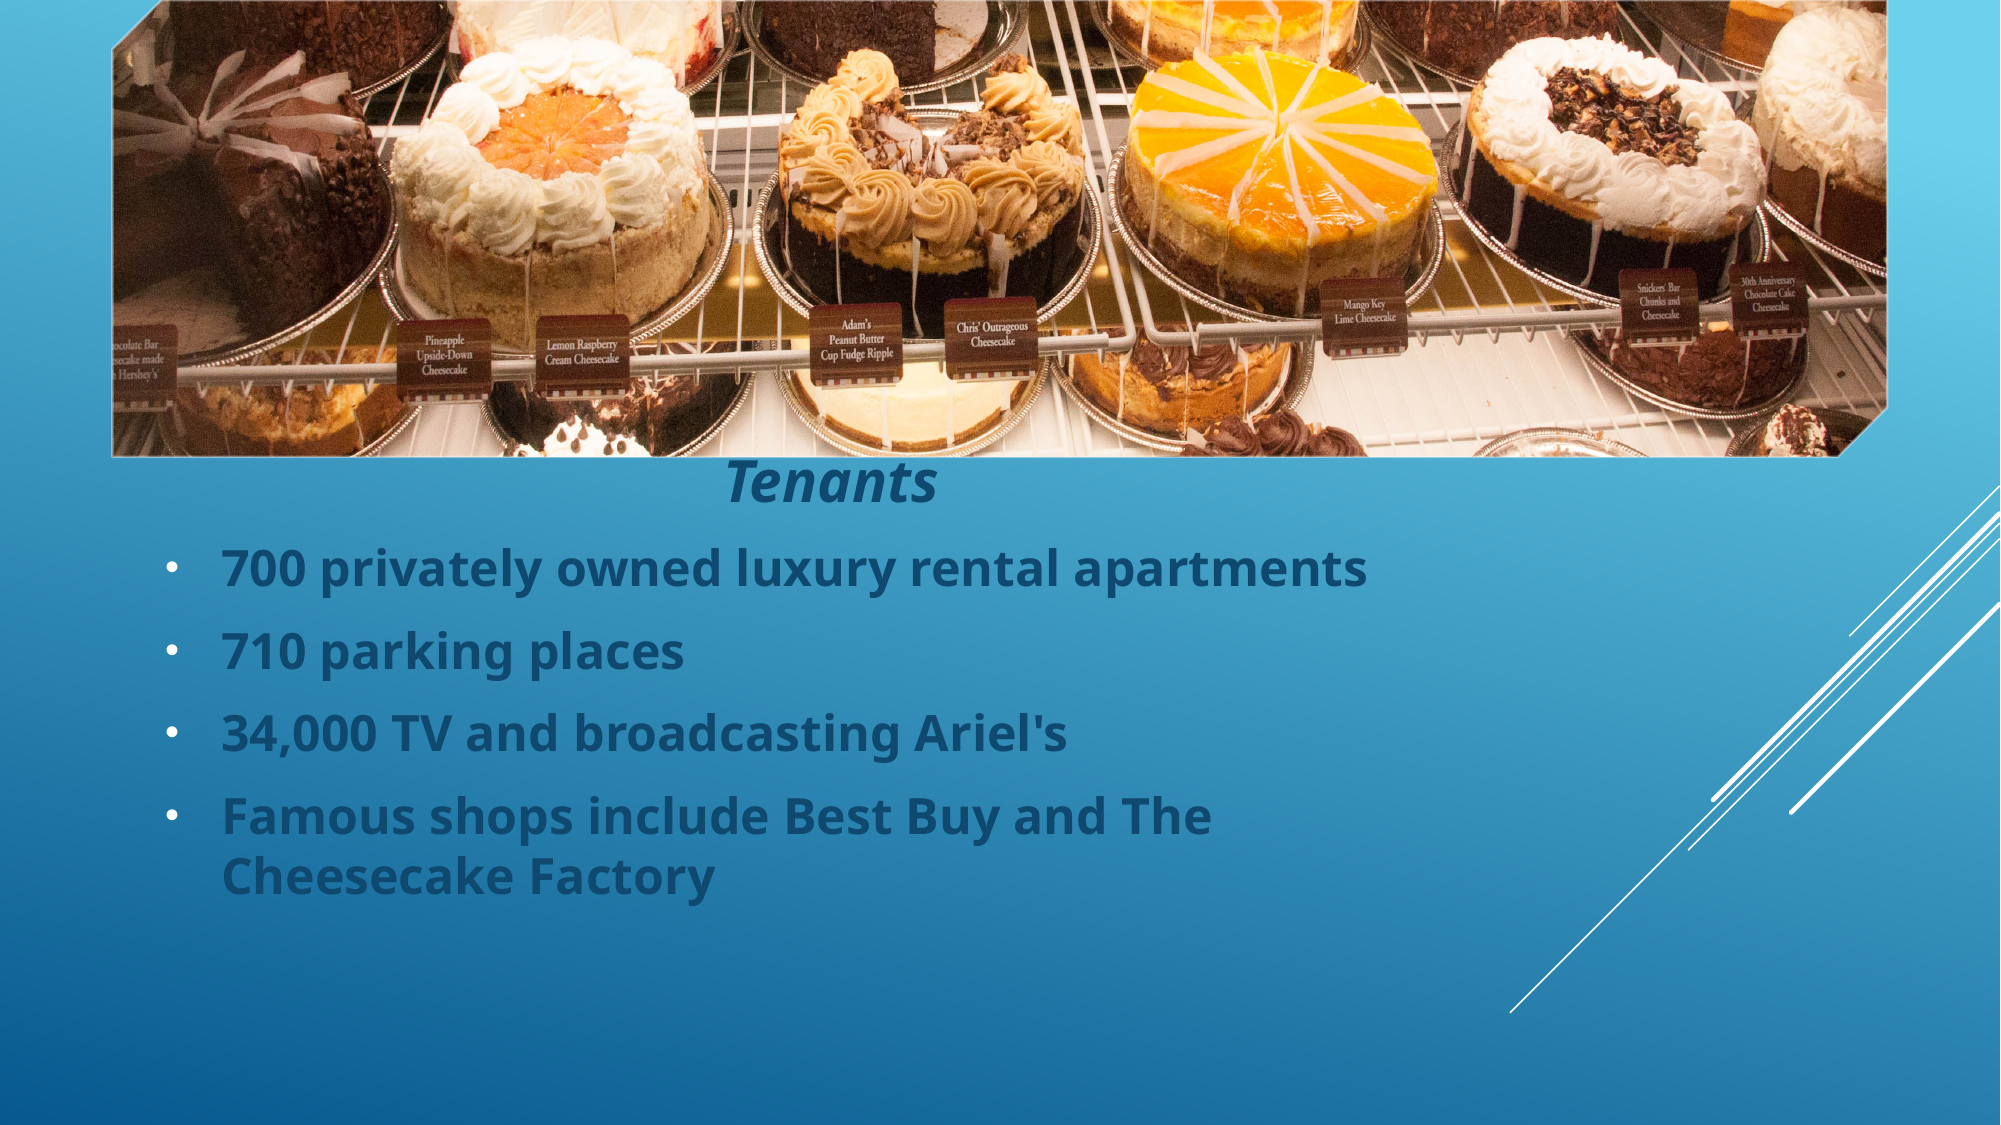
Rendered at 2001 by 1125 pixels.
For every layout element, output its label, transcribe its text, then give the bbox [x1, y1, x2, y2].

list Tenants 700 privately owned luxury rental apartments 710 parking places 34,000 TV and broadcasting Ariel's Famous shops include Best Buy and The Cheesecake Factory [150, 458, 1513, 984]
picture [112, 0, 1888, 458]
